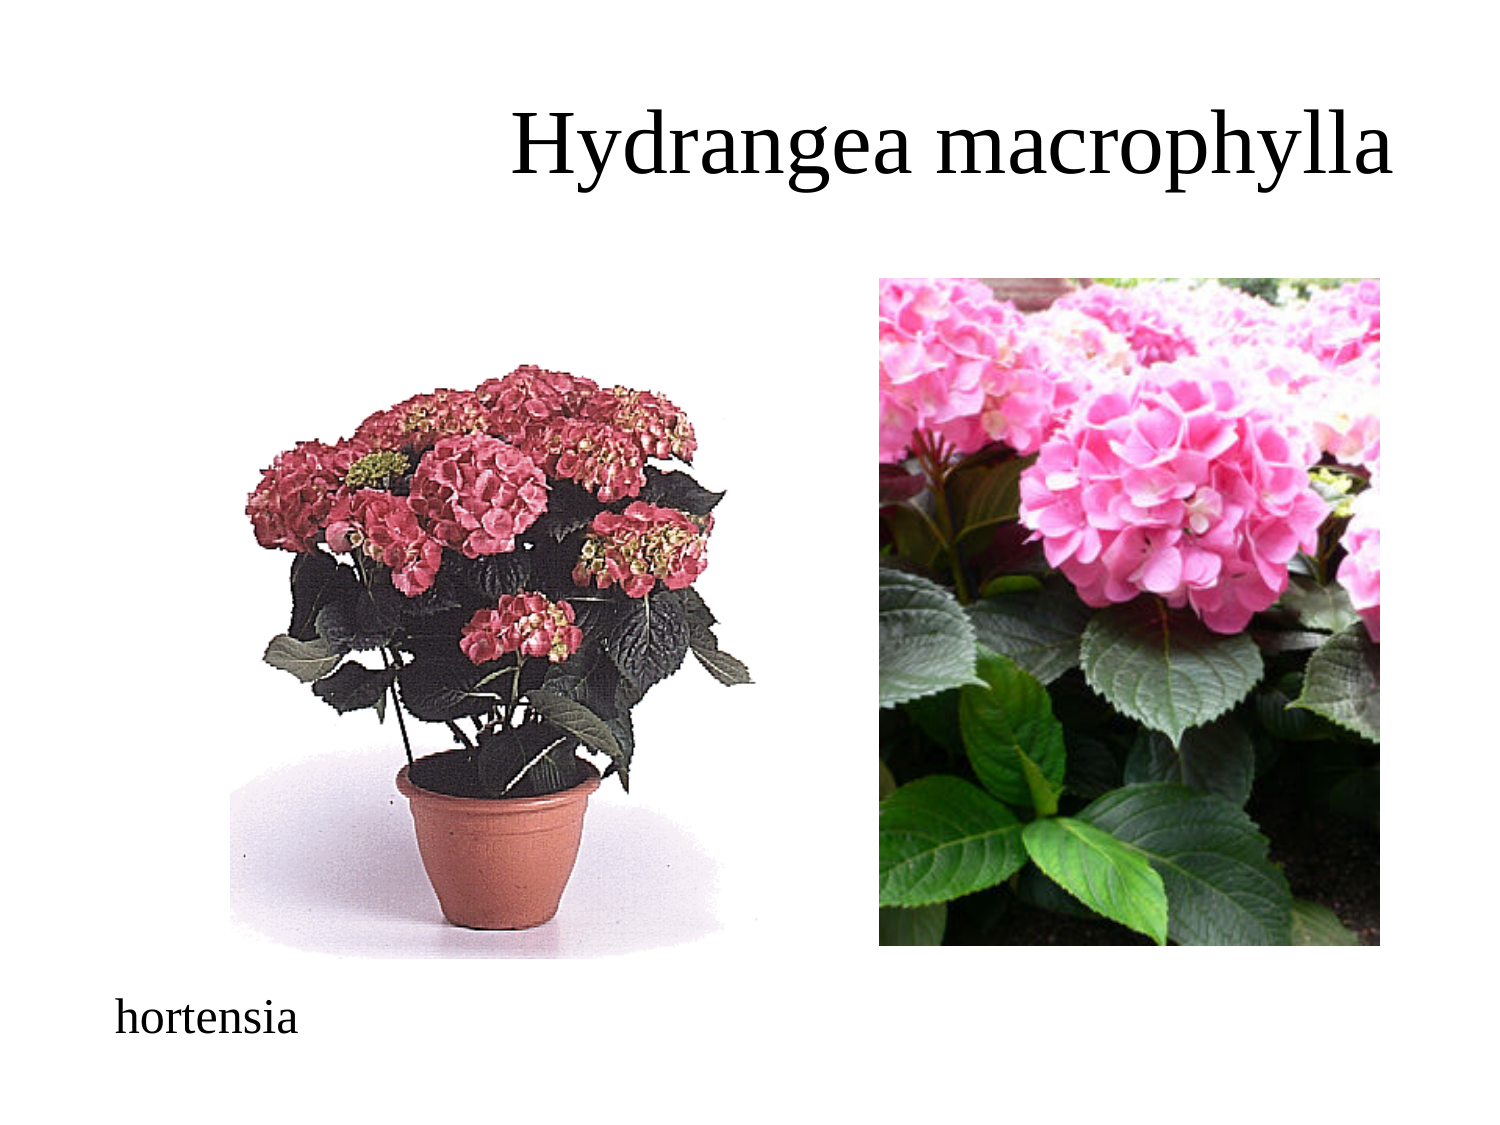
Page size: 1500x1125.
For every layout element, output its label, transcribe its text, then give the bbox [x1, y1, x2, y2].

text_box hortensia [100, 975, 1163, 1051]
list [229, 325, 787, 960]
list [879, 278, 1381, 946]
title Hydrangea macrophylla [135, 42, 1411, 231]
